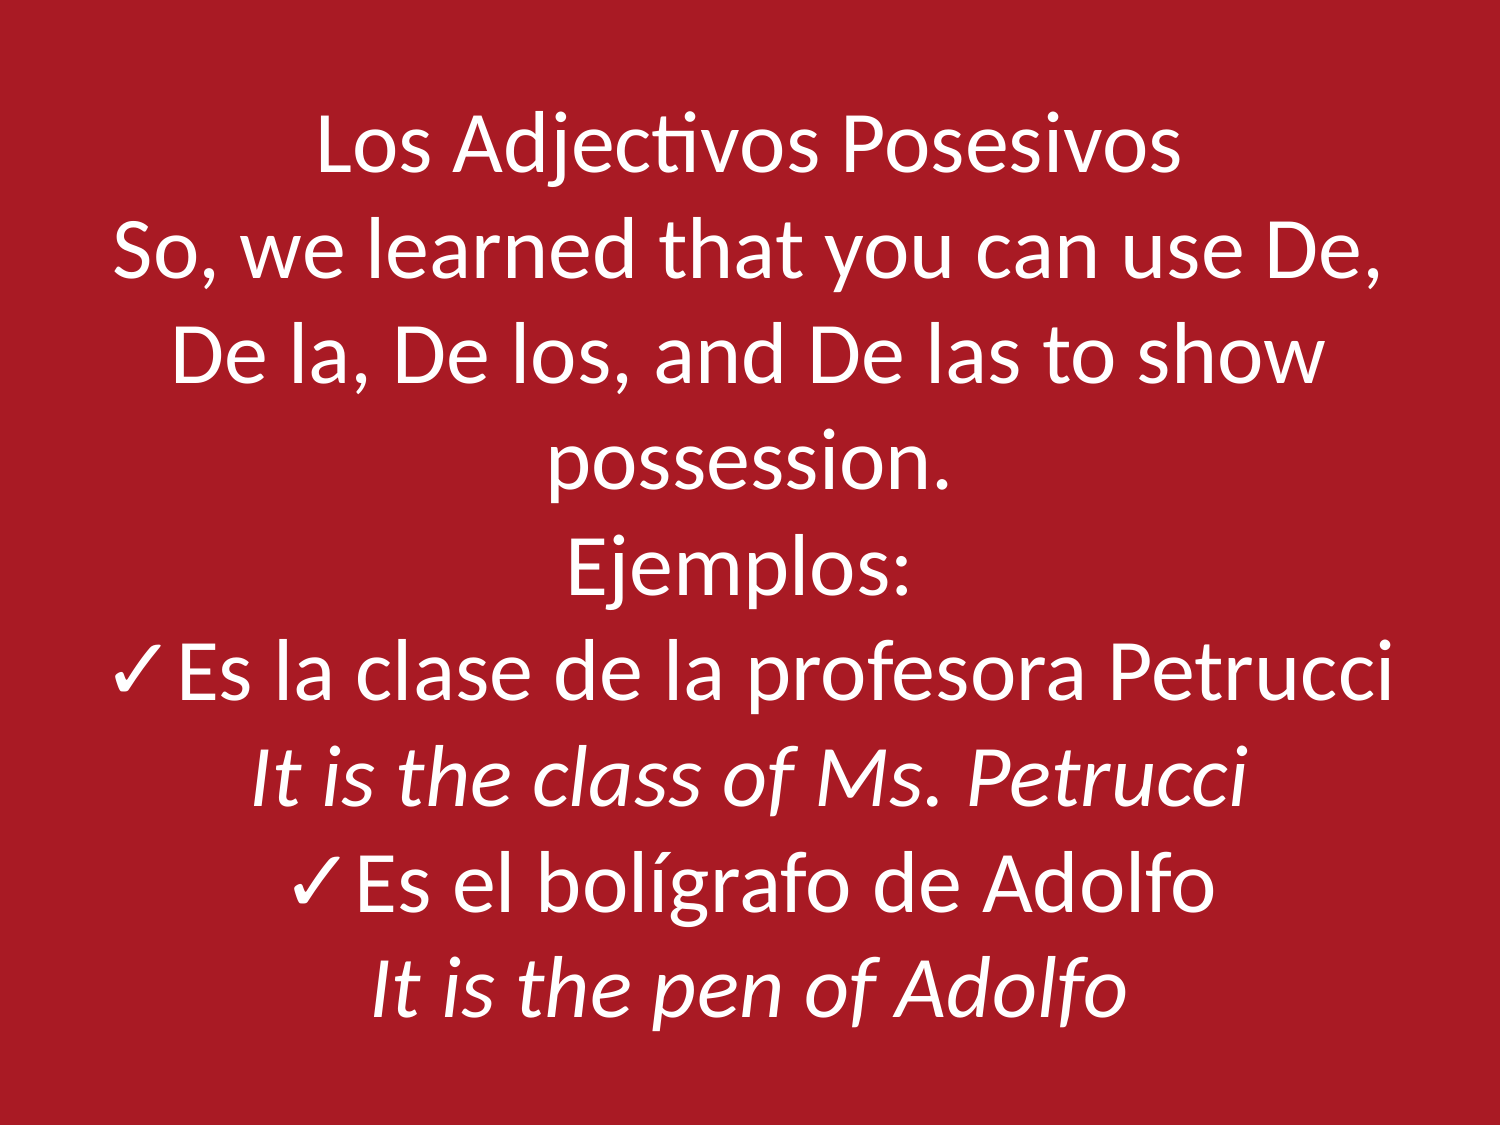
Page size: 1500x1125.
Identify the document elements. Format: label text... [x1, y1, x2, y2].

title Los Adjectivos Posesivos So, we learned that you can use De, De la, De los, and De las to show possession. Ejemplos: ✓Es la clase de la profesora Petrucci It is the class of Ms. Petrucci ✓Es el bolígrafo de Adolfo It is the pen of Adolfo [75, 45, 1425, 1075]
